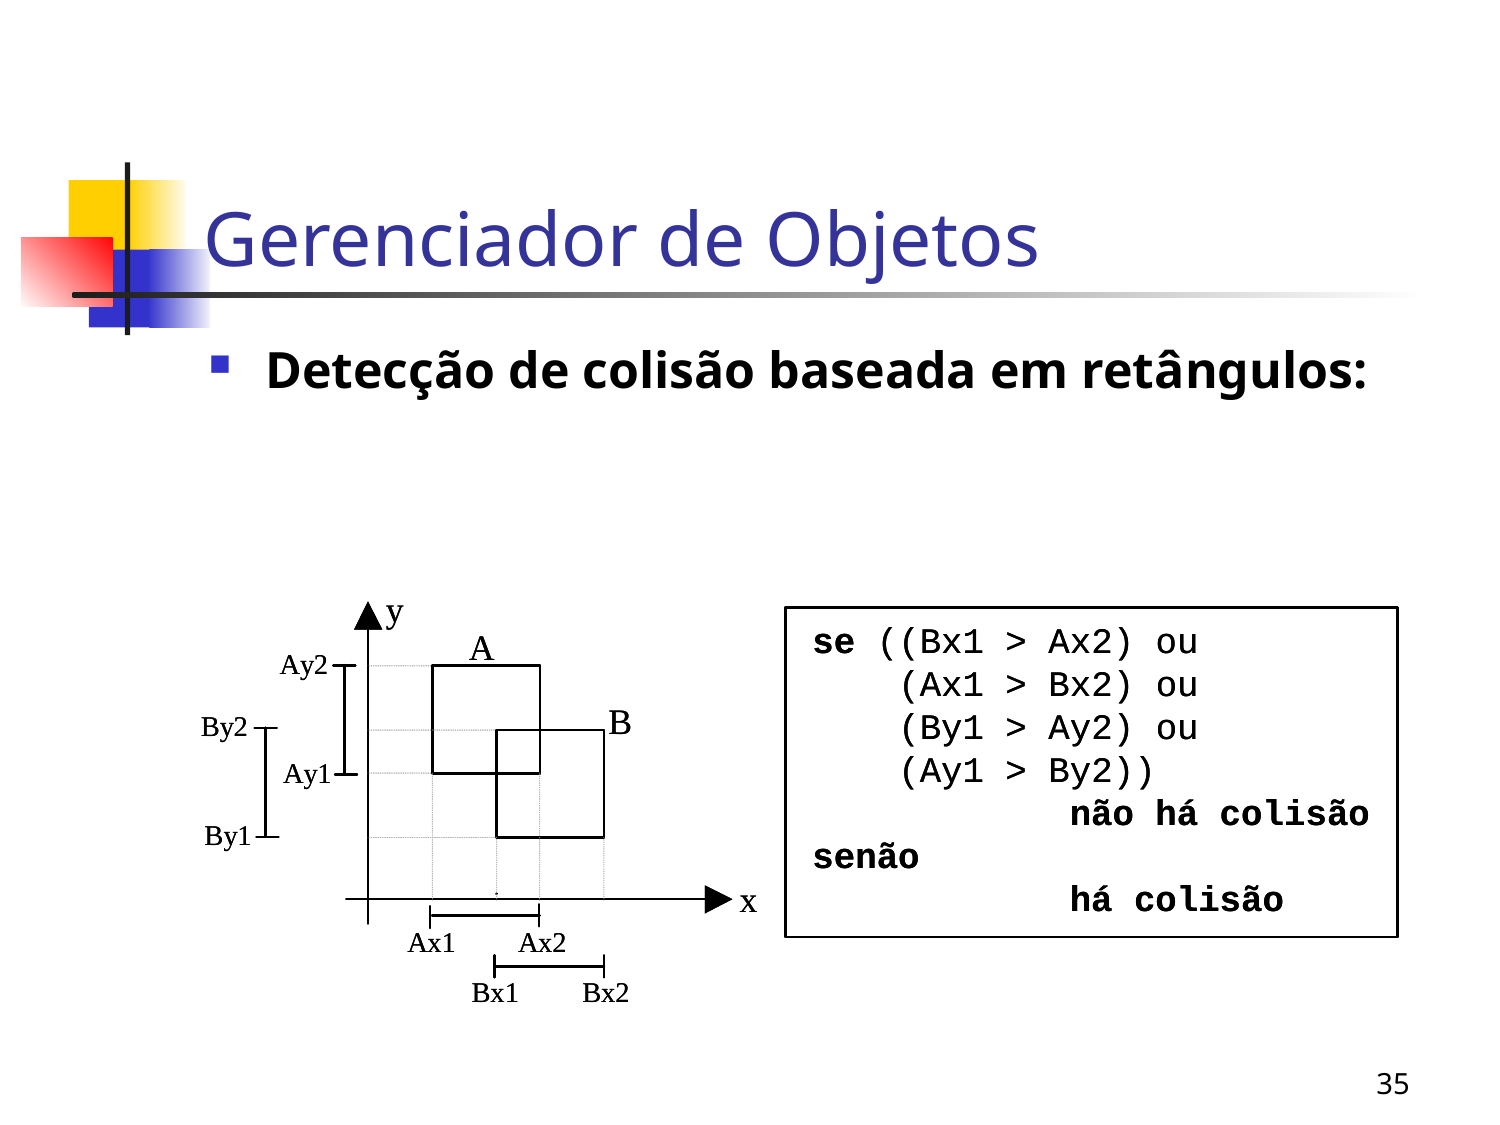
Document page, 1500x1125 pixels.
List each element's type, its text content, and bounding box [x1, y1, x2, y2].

list Detecção de colisão baseada em retângulos: [193, 331, 1469, 1006]
title Gerenciador de Objetos [188, 101, 1468, 289]
slide_number 35 [1112, 1037, 1426, 1113]
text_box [174, 574, 1401, 1026]
